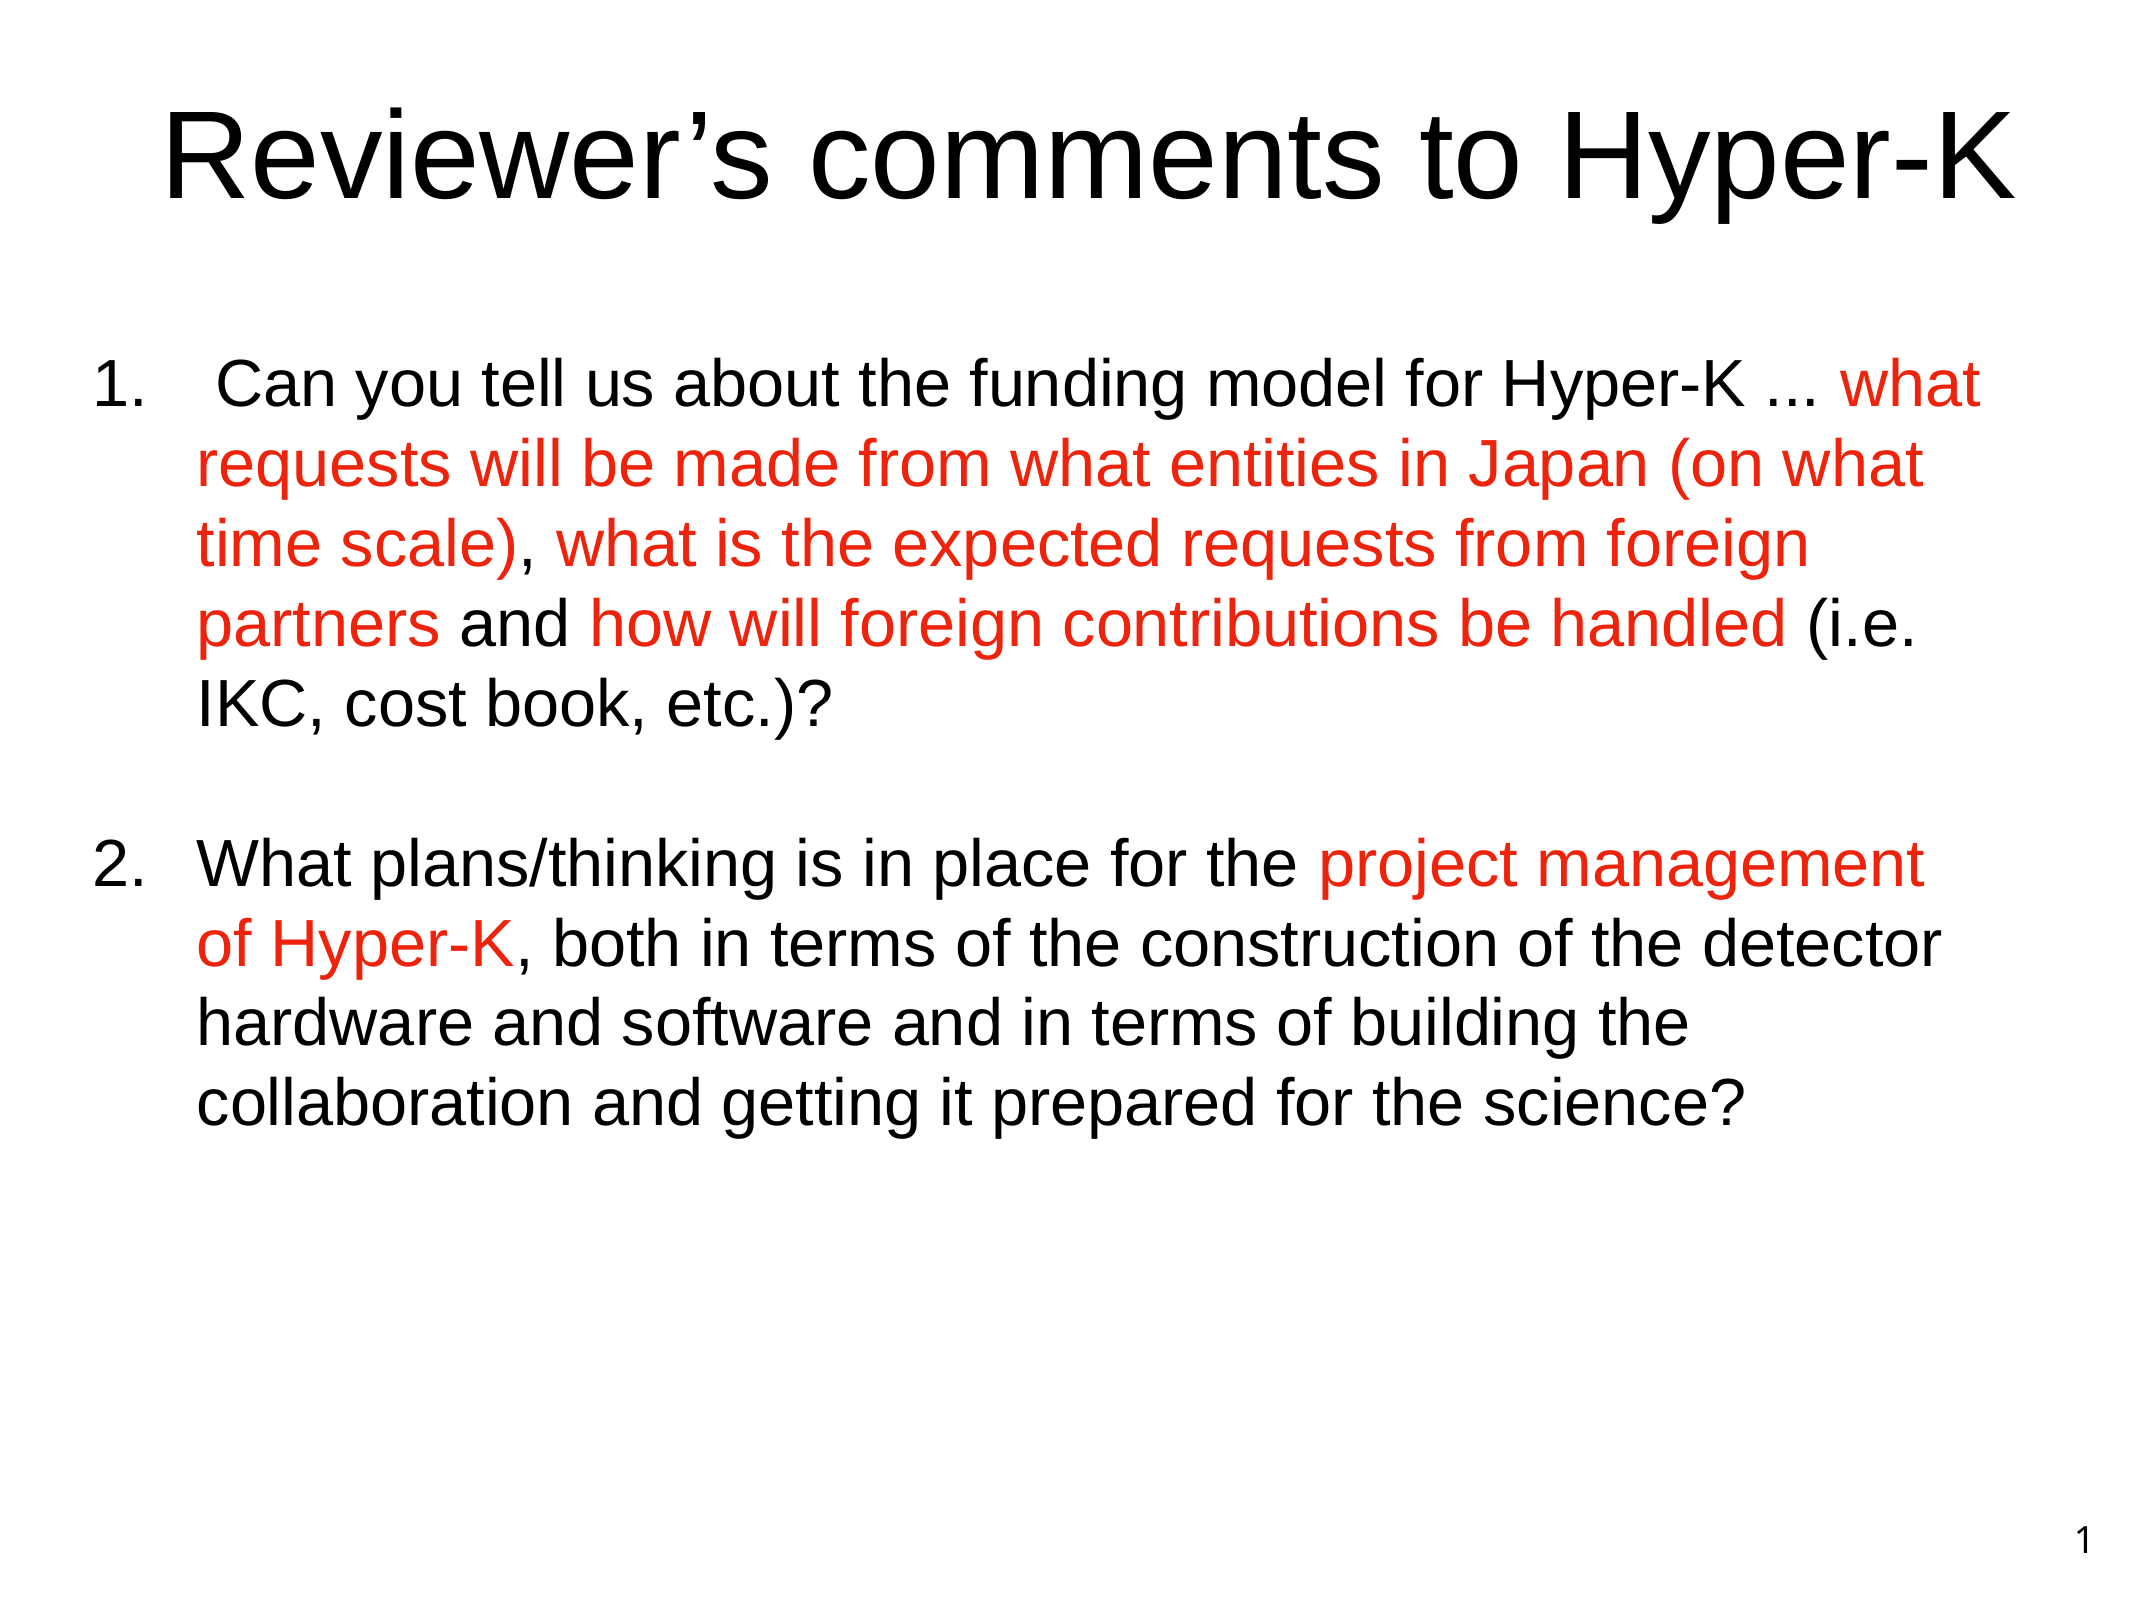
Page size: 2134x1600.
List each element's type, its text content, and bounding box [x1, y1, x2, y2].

title Reviewer’s comments to Hyper-K [108, 18, 2070, 280]
slide_number 1 [2065, 1514, 2104, 1576]
list Can you tell us about the funding model for Hyper-K ... what requests will be made from what entities in Japan (on what time scale), what is the expected requests from foreign partners and how will foreign contributions be handled (i.e. IKC, cost book, etc.)? What plans/thinking is in place for the project management of Hyper-K, both in terms of the construction of the detector hardware and software and in terms of building the collaboration and getting it prepared for the science? [83, 330, 2005, 1509]
